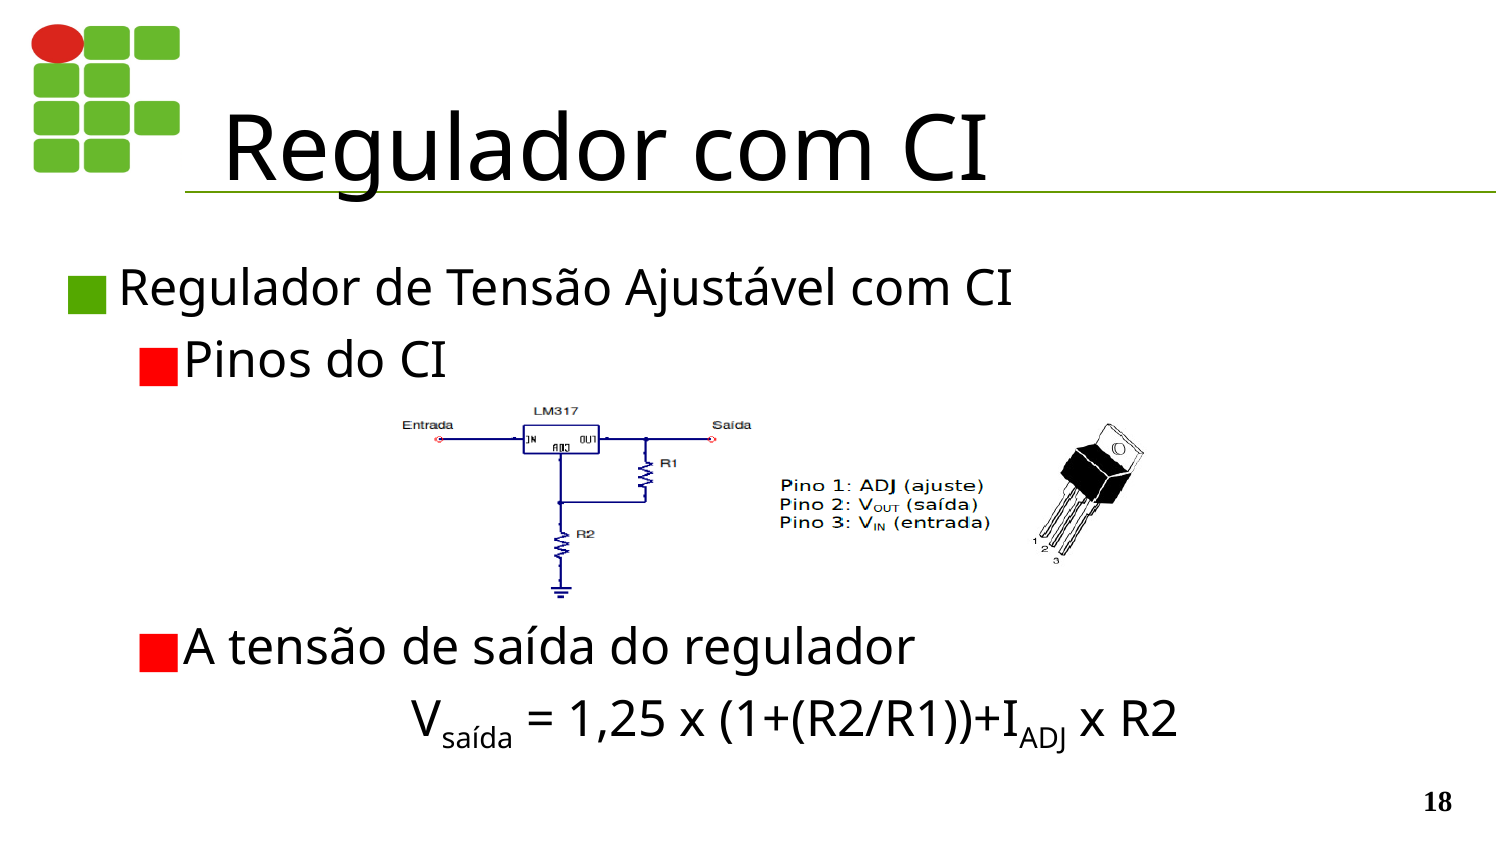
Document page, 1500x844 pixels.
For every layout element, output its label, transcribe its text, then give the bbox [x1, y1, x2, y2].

title Regulador com CI [206, 26, 1468, 207]
picture [386, 386, 1173, 621]
list Regulador de Tensão Ajustável com CI Pinos do CI A tensão de saída do regulador Vsaída = 1,25 x (1+(R2/R1))+IADJ x R2 [46, 248, 1469, 774]
text_box ‹#› [1155, 774, 1468, 825]
picture [29, 23, 182, 174]
